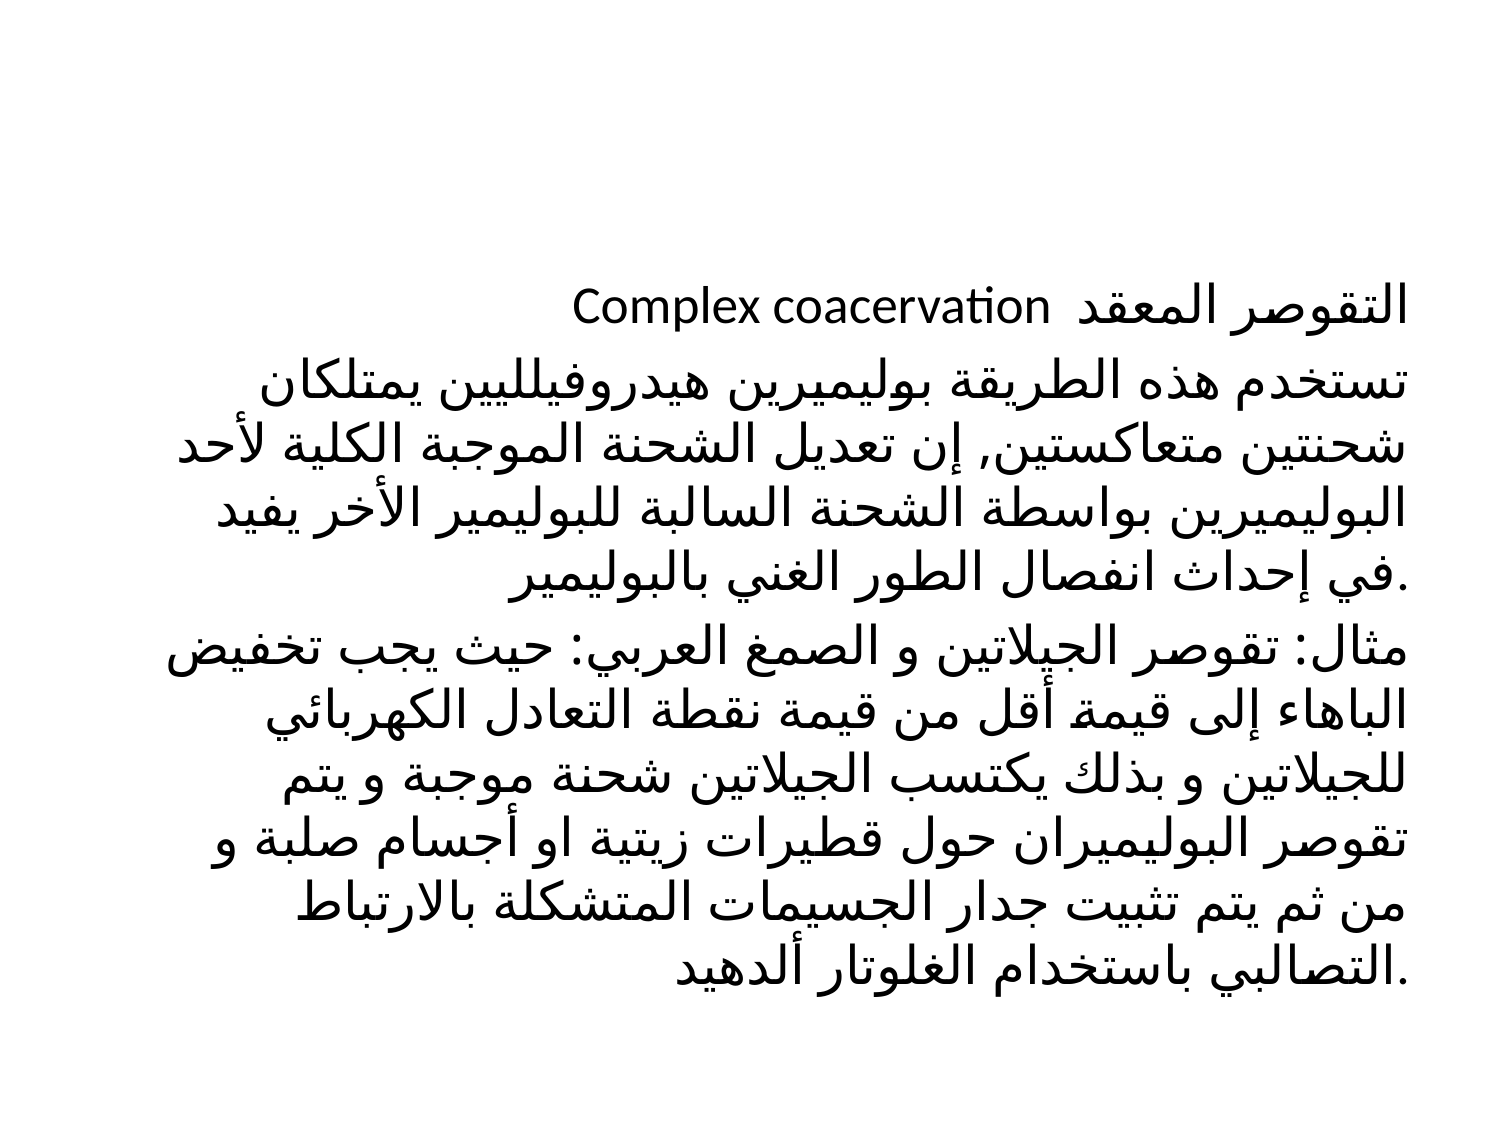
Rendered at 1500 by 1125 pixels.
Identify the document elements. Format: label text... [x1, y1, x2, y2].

list Complex coacervation التقوصر المعقد تستخدم هذه الطريقة بوليميرين هيدروفيلليين يمتلكان شحنتين متعاكستين, إن تعديل الشحنة الموجبة الكلية لأحد البوليميرين بواسطة الشحنة السالبة للبوليمير الأخر يفيد في إحداث انفصال الطور الغني بالبوليمير. مثال: تقوصر الجيلاتين و الصمغ العربي: حيث يجب تخفيض الباهاء إلى قيمة أقل من قيمة نقطة التعادل الكهربائي للجيلاتين و بذلك يكتسب الجيلاتين شحنة موجبة و يتم تقوصر البوليميران حول قطيرات زيتية او أجسام صلبة و من ثم يتم تثبيت جدار الجسيمات المتشكلة بالارتباط التصالبي باستخدام الغلوتار ألدهيد. [75, 262, 1425, 1005]
